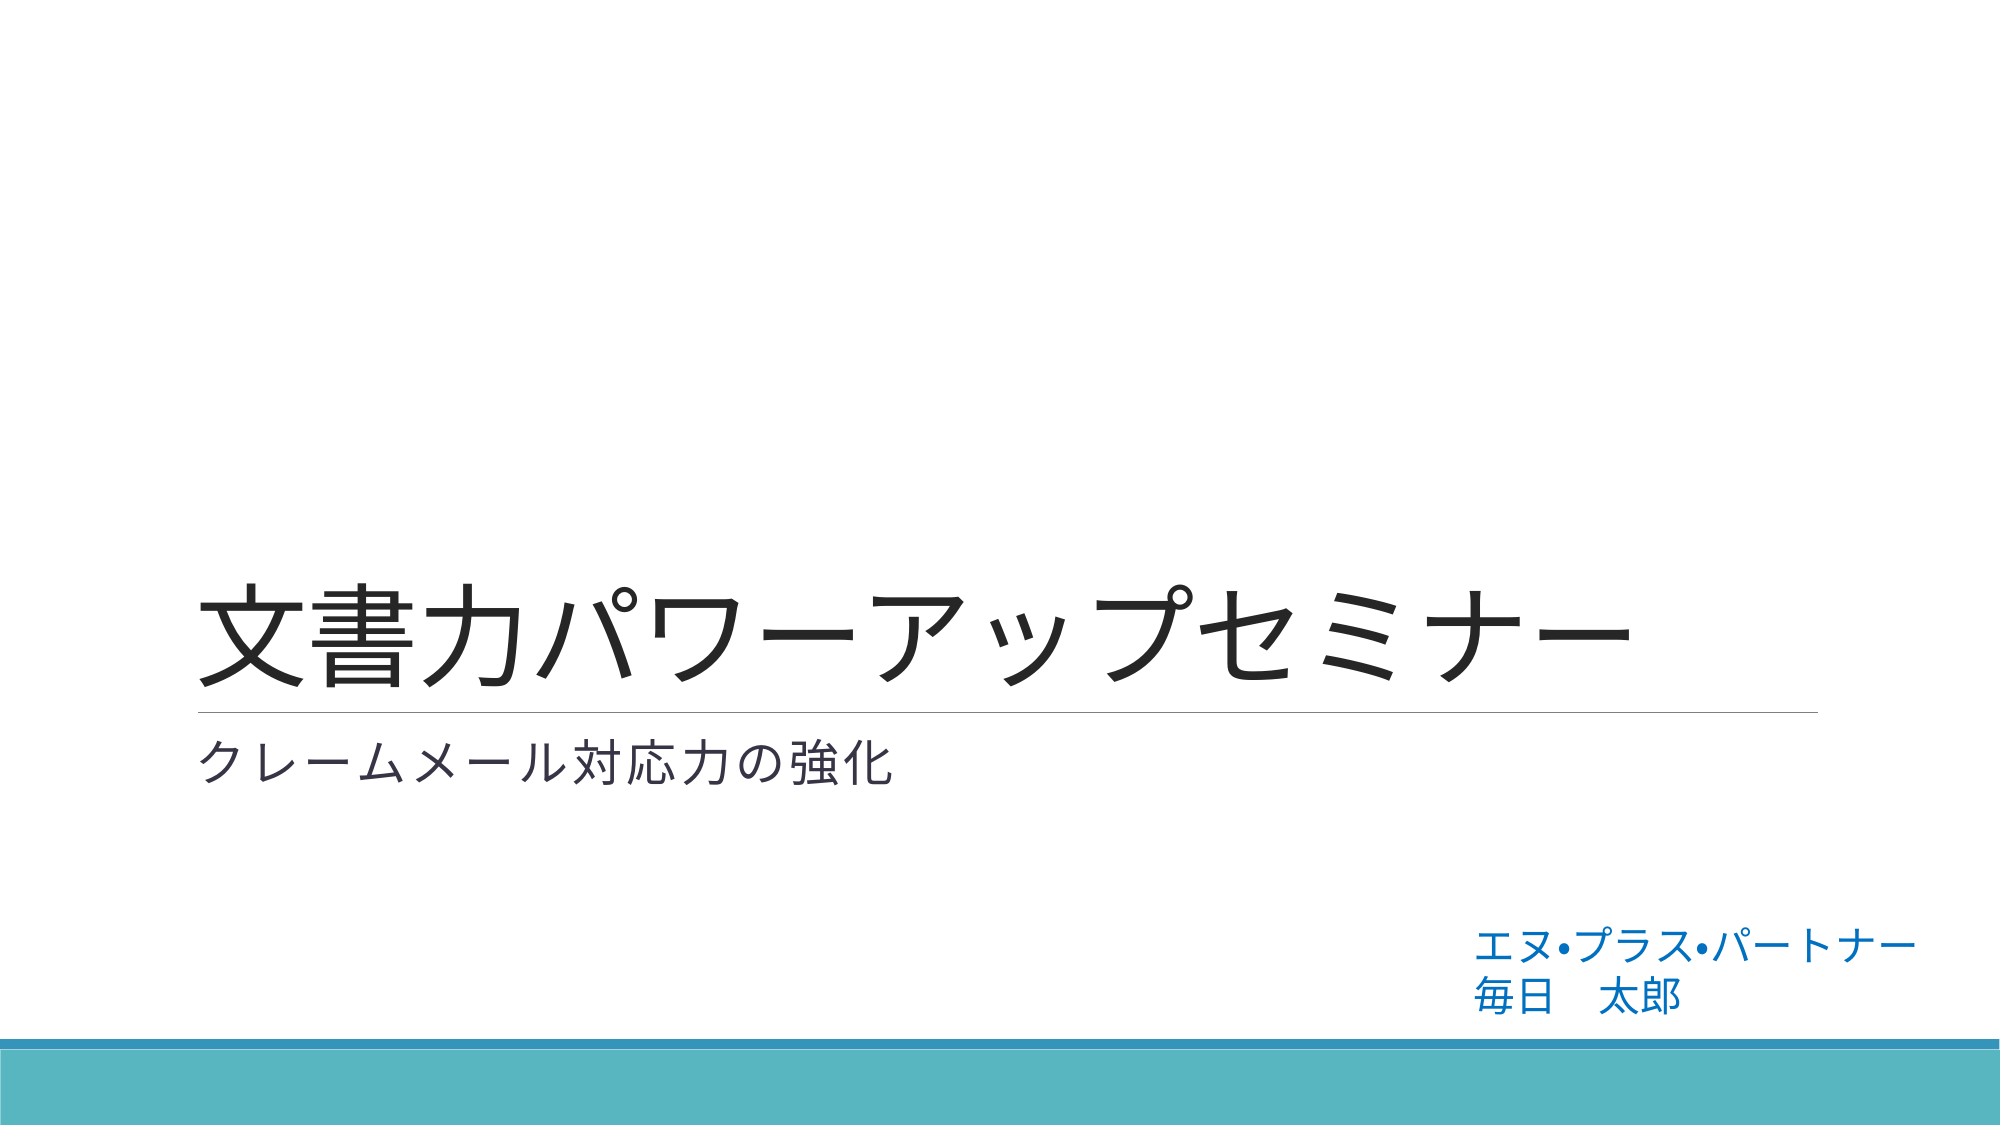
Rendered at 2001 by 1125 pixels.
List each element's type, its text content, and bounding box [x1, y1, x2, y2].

subtitle クレームメール対応力の強化 [180, 730, 1831, 919]
text_box エヌ・プラス・パートナー 毎日 太郎 [1458, 912, 1934, 1028]
title 文書力パワーアップセミナー [180, 124, 1830, 710]
